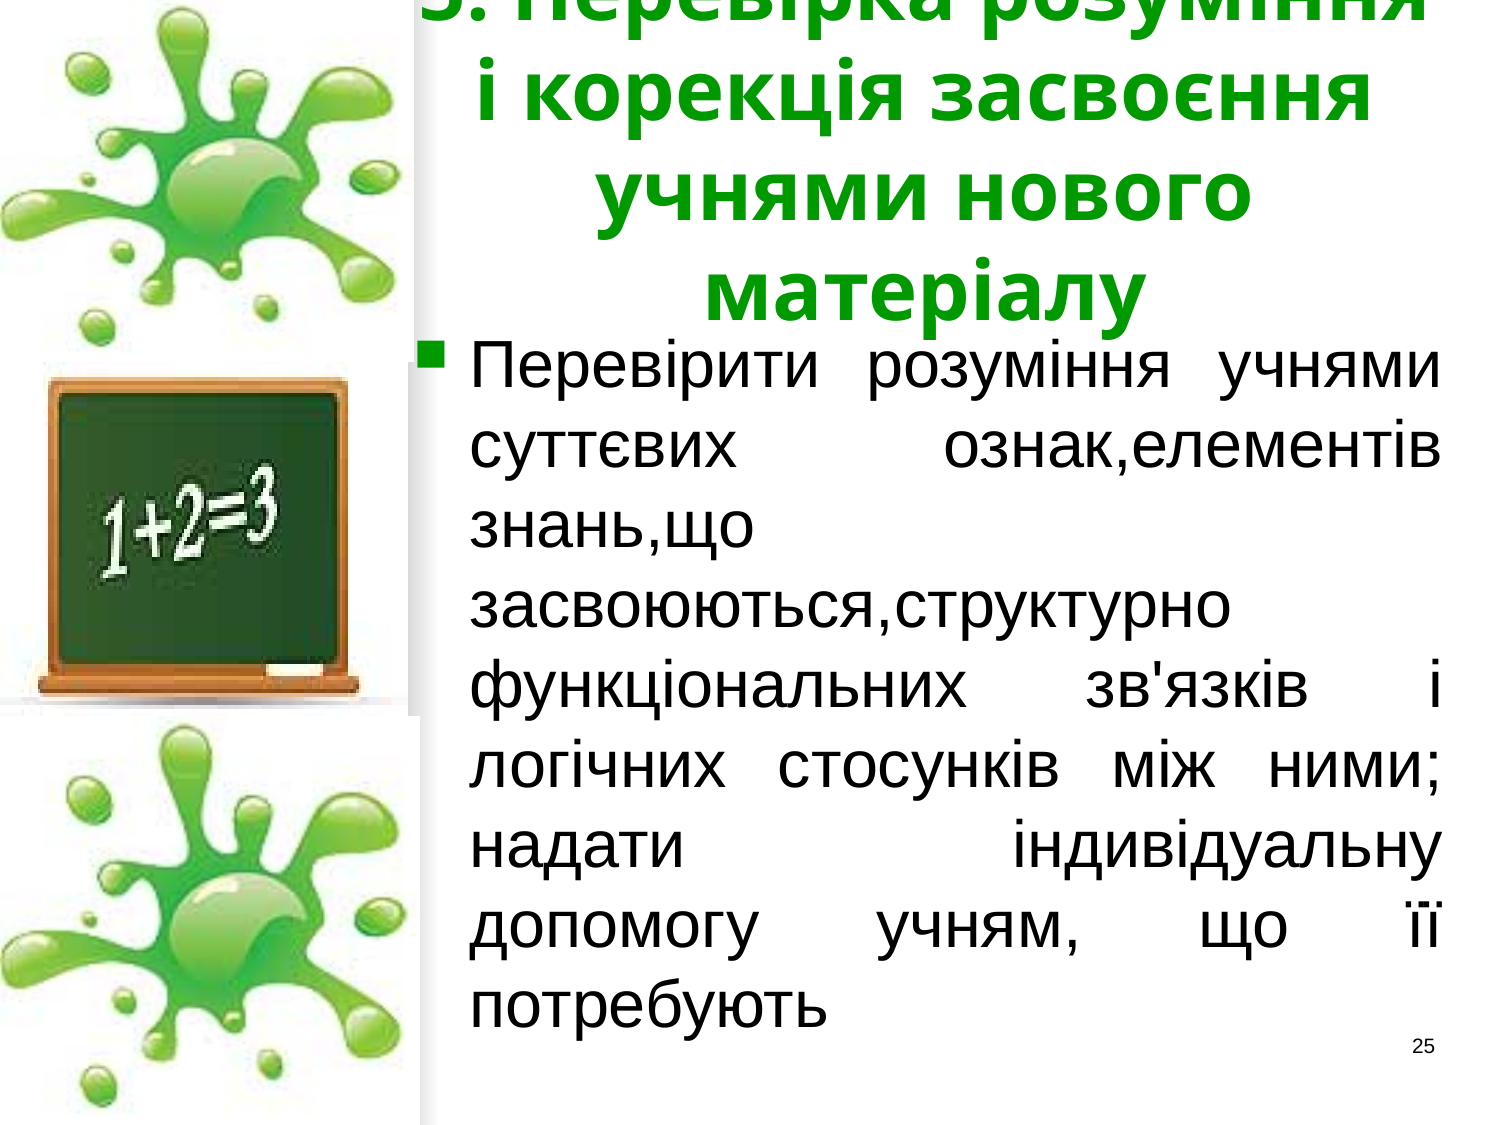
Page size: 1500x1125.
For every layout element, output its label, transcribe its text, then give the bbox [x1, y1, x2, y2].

picture [0, 0, 420, 1125]
title 5. Перевірка розуміння і корекція засвоєння учнями нового матеріалу [418, 37, 1450, 219]
list Перевірити розуміння учнями суттєвих ознак,елементів знань,що засвоюються,структурно функціональних зв'язків і логічних стосунків між ними; надати індивідуальну допомогу учням, що її потребують [412, 219, 1459, 1043]
slide_number 25 [1137, 1043, 1450, 1100]
